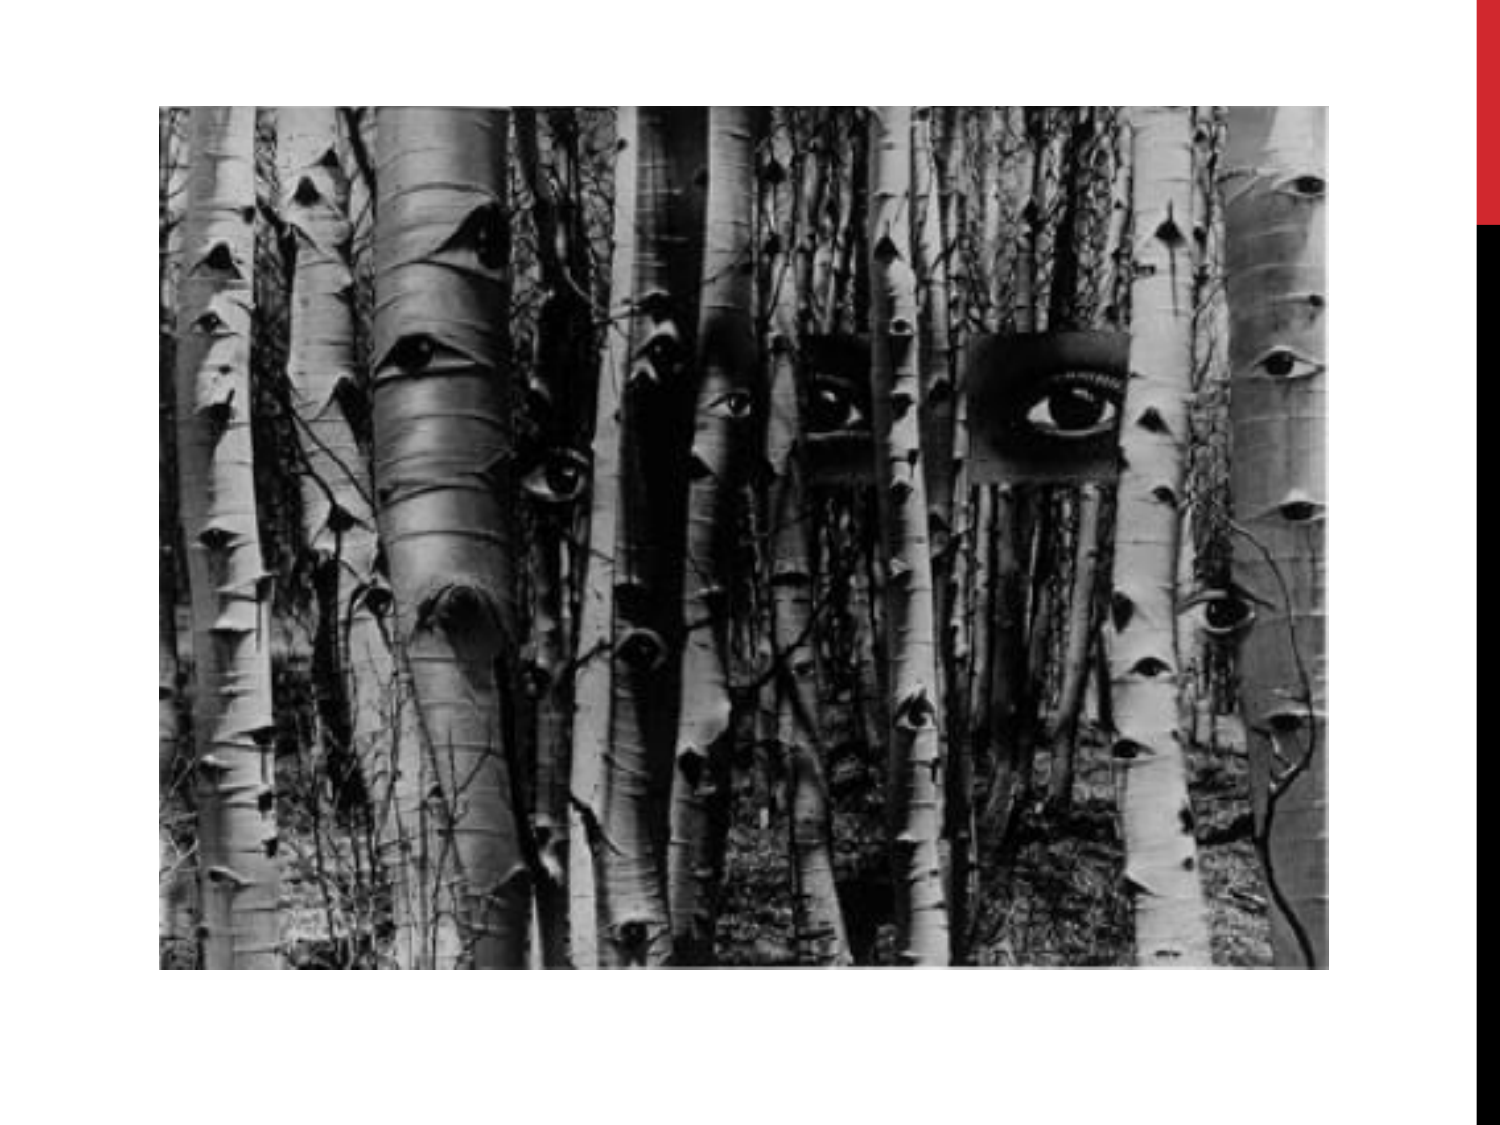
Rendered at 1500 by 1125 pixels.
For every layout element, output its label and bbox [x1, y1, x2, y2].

picture [158, 106, 1330, 971]
